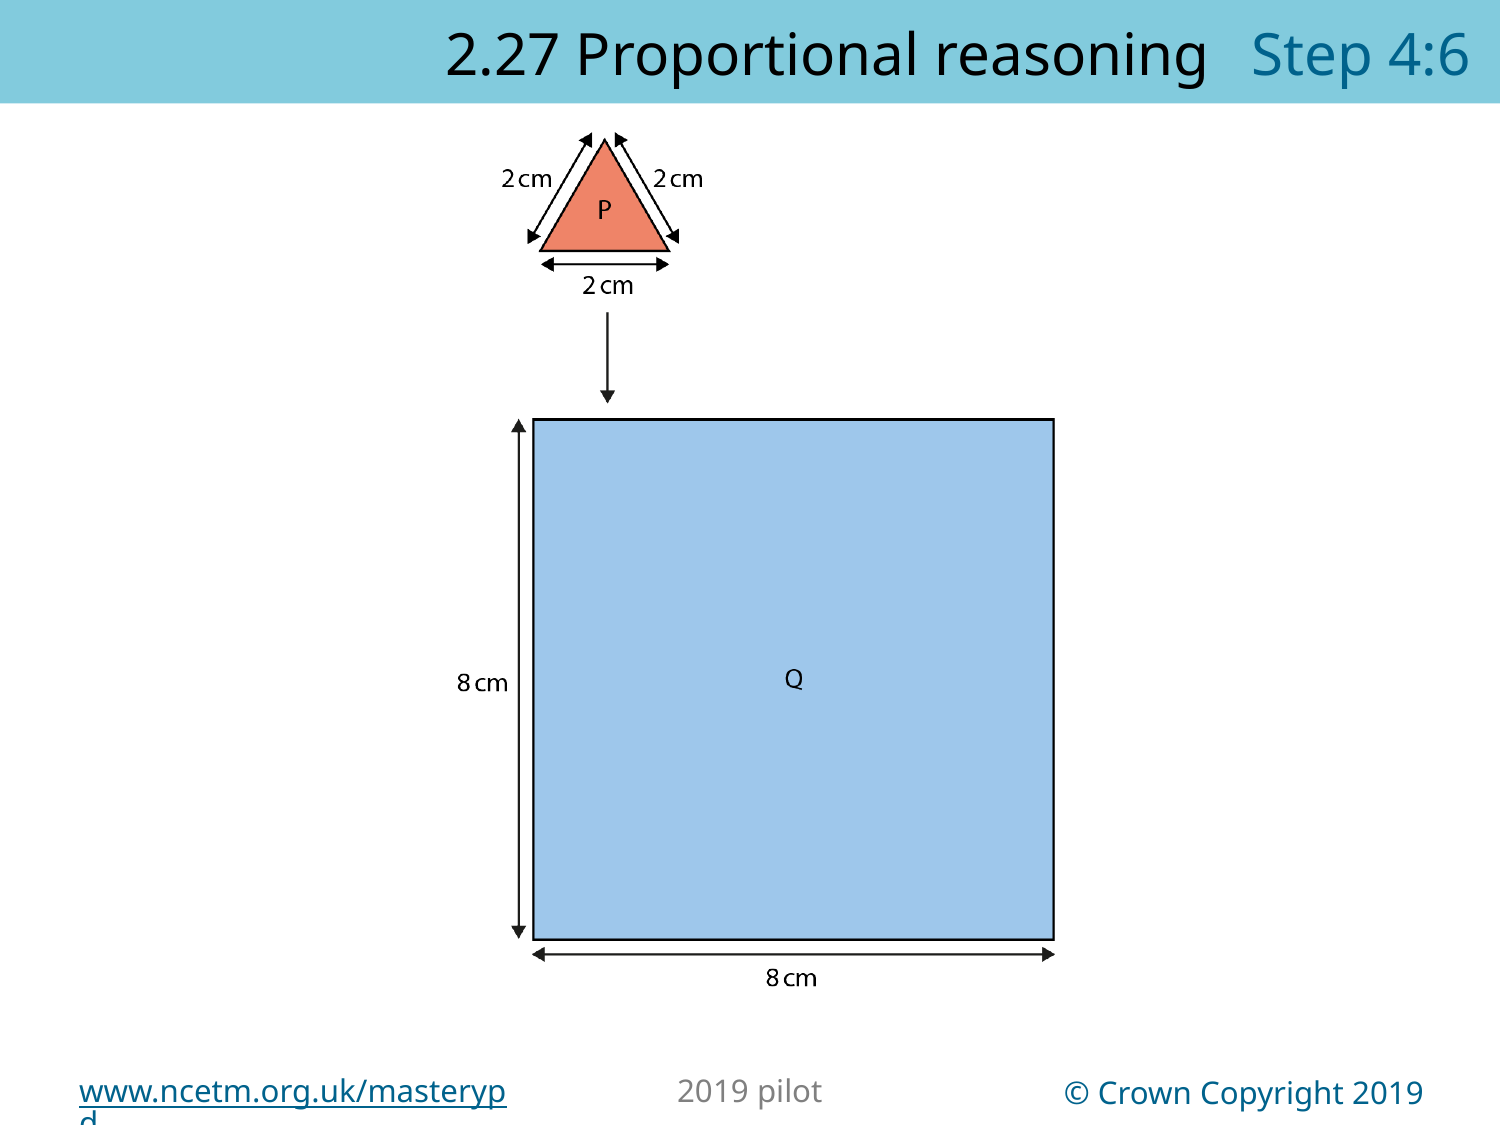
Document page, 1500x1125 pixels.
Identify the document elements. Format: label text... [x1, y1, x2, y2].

list 2.27 Proportional reasoning Step 4:6 [0, 0, 1500, 104]
picture [442, 132, 1058, 993]
